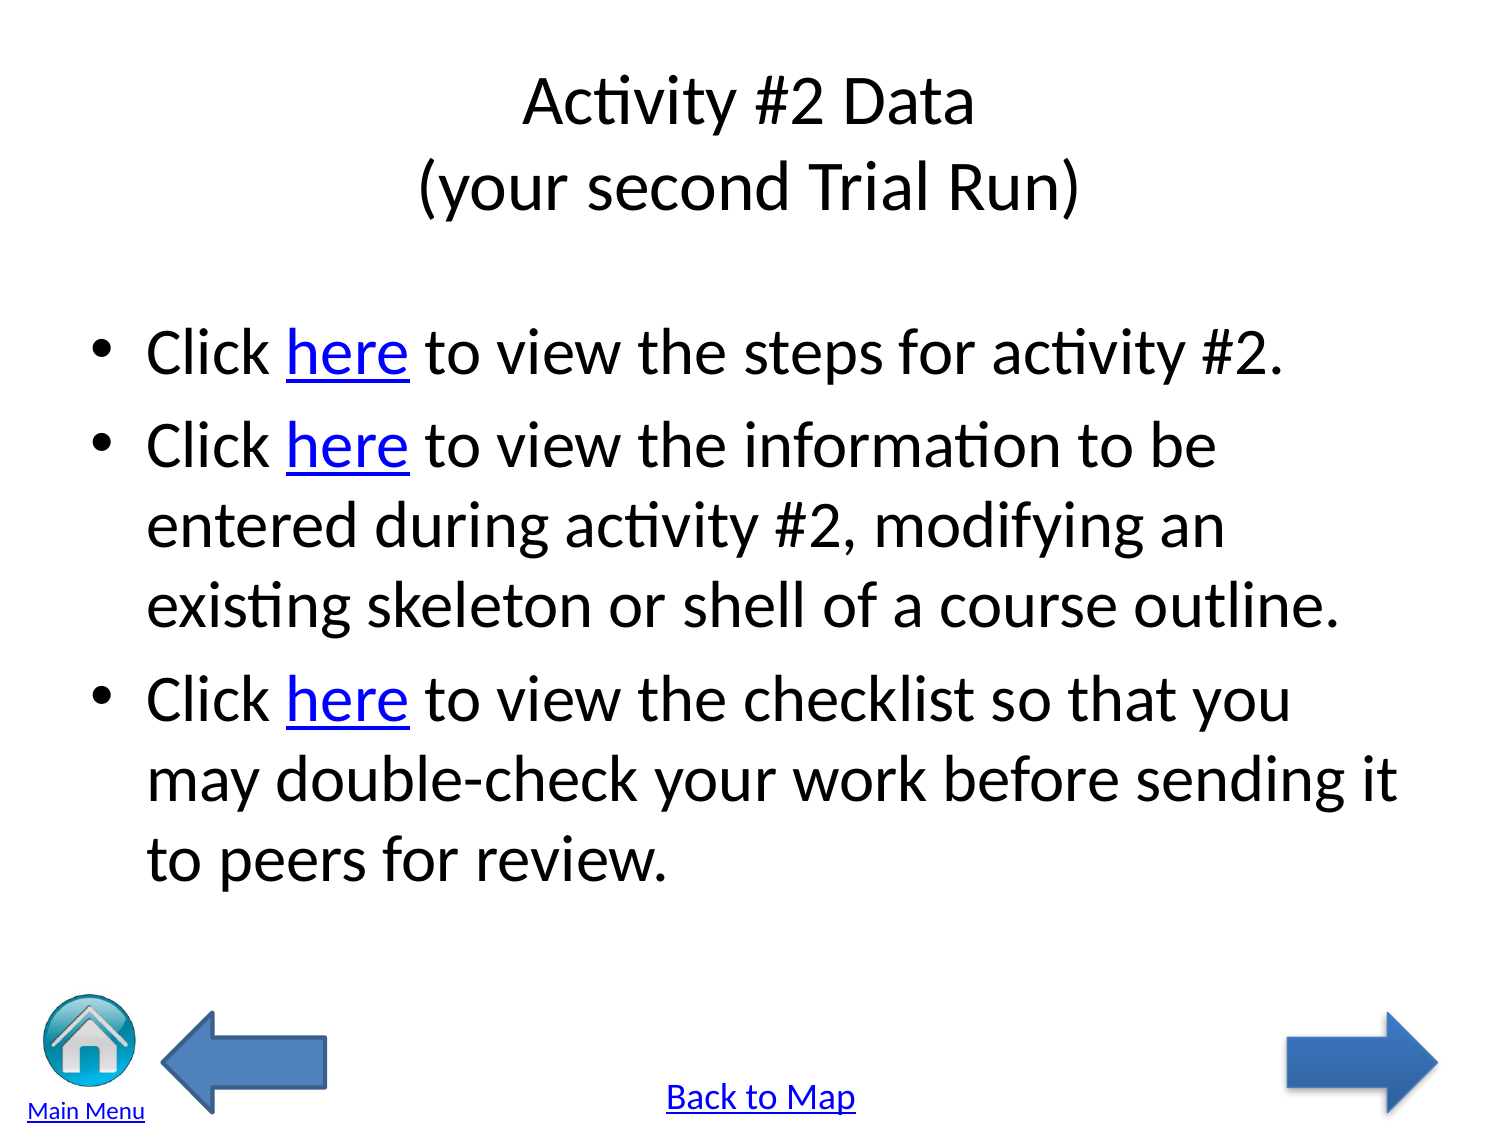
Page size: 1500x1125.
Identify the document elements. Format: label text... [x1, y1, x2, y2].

picture [37, 987, 141, 1091]
list Click here to view the steps for activity #2. Click here to view the information to be entered during activity #2, modifying an existing skeleton or shell of a course outline. Click here to view the checklist so that you may double-check your work before sending it to peers for review. [75, 299, 1425, 1005]
text_box Back to Map [651, 1064, 871, 1125]
title Activity #2 Data (your second Trial Run) [75, 45, 1425, 233]
